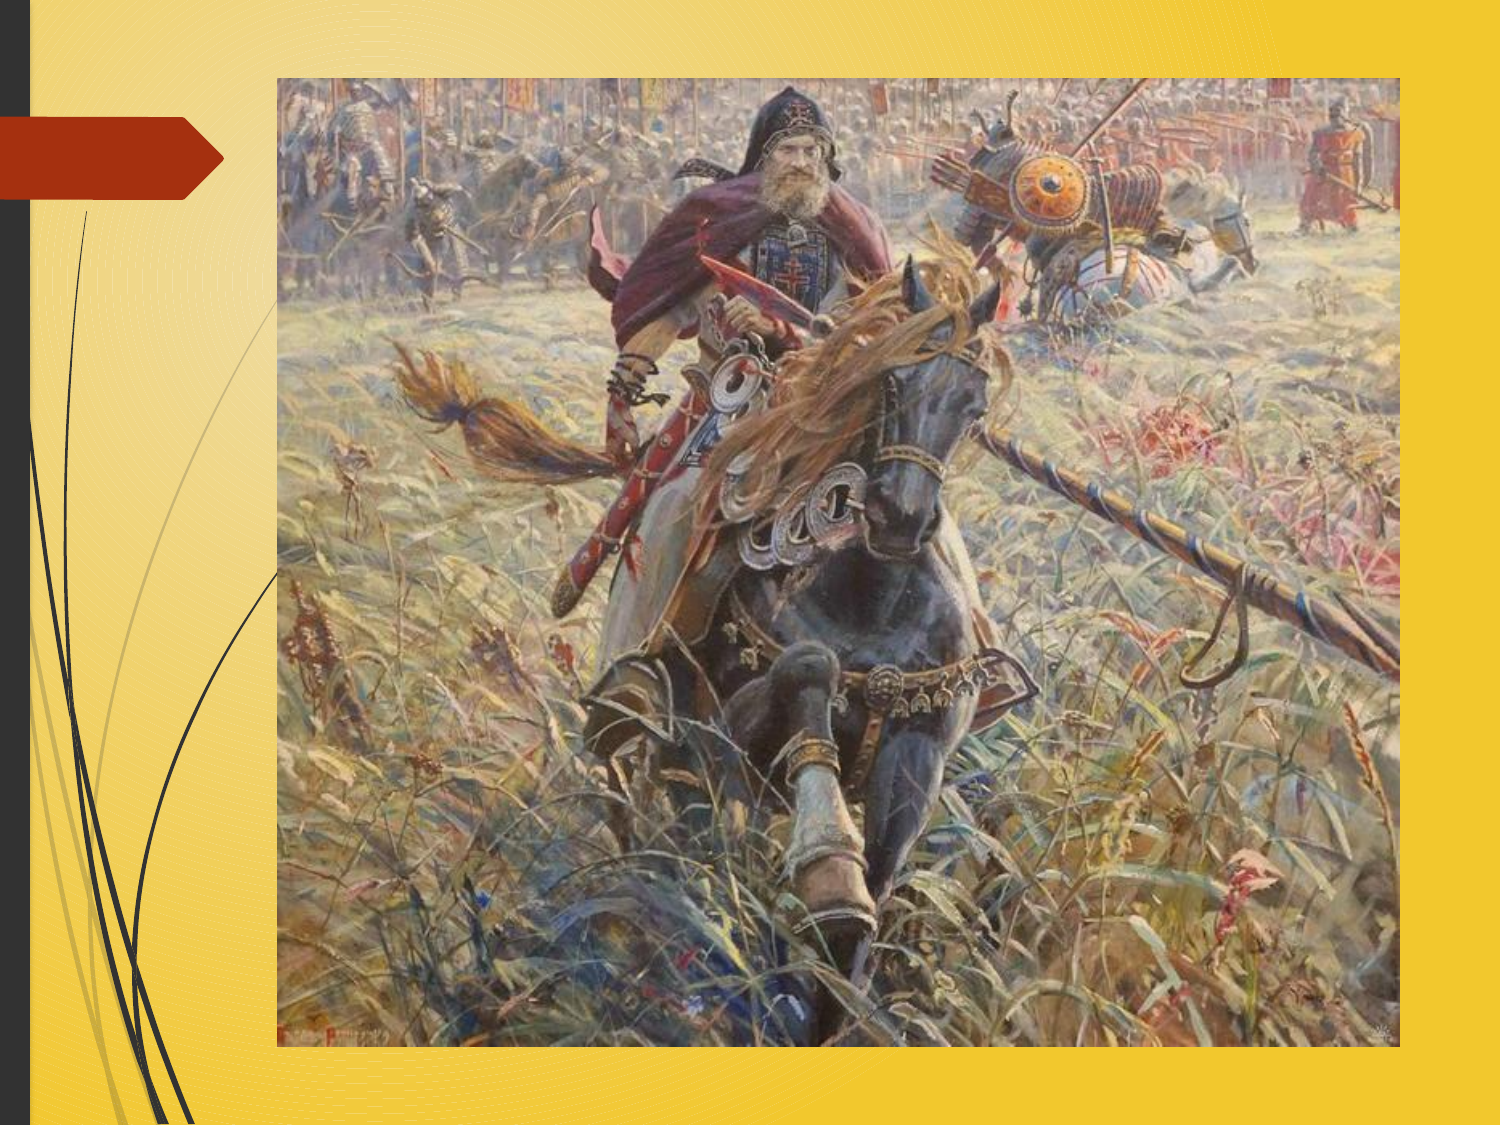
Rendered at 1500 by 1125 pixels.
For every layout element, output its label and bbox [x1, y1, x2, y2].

list [277, 77, 1400, 1047]
